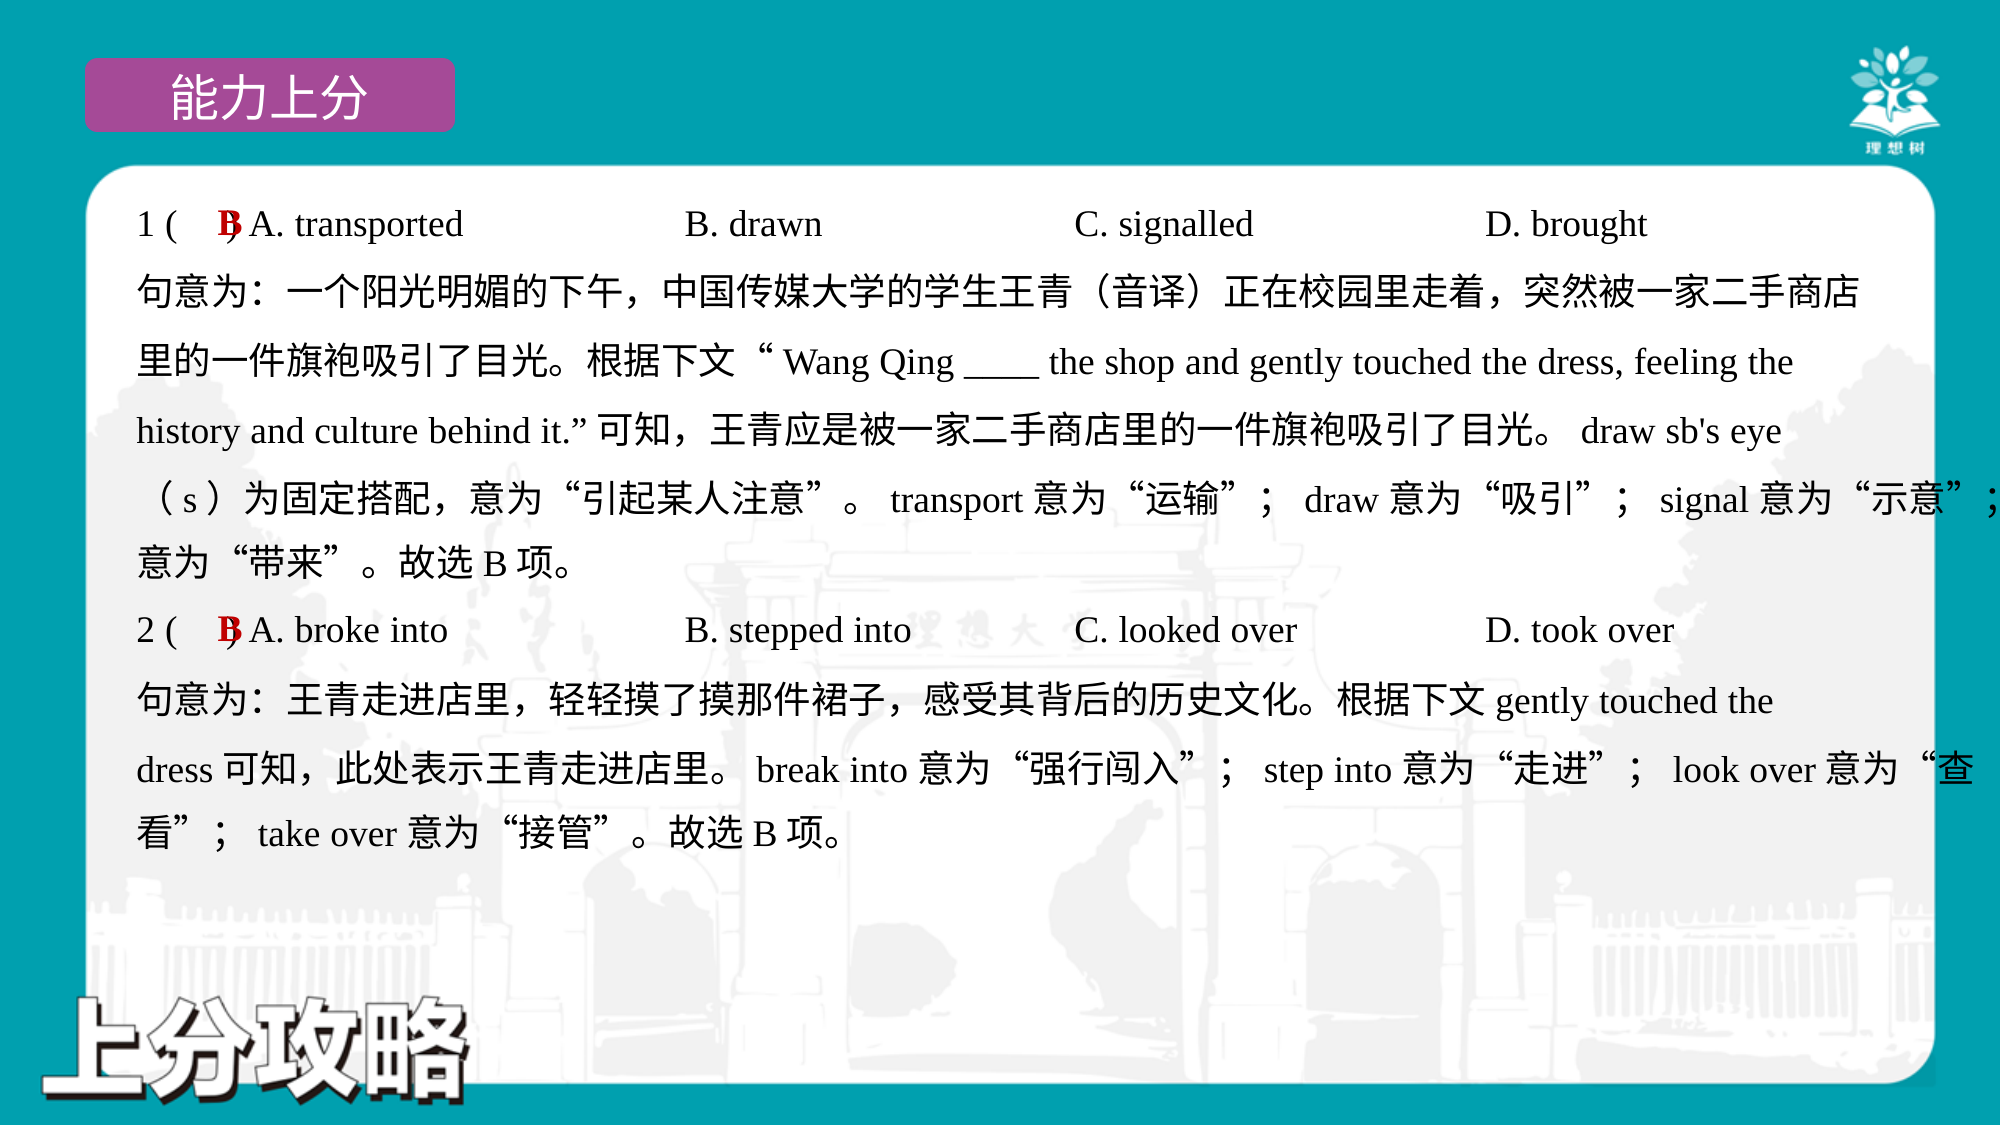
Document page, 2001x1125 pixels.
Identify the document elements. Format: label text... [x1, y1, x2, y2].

text_box 2 ( ) A. broke into B. stepped into C. looked over D. took over [136, 583, 204, 643]
text_box B [204, 582, 257, 643]
text_box 1 ( ) A. transported B. drawn C. signalled D. brought [136, 176, 1865, 237]
text_box B [204, 176, 257, 236]
text_box 2 ( ) A. broke into B. stepped into C. looked over D. took over [257, 583, 1865, 643]
text_box 句意为：一个阳光明媚的下午，中国传媒大学的学生王青（音译）正在校园里走着，突然被一家二手商店 里的一件旗袍吸引了目光。根据下文“Wang Qing ____ the shop and gently touched the dress, feeling the history and culture behind it.”可知，王青应是被一家二手商店里的一件旗袍吸引了目光。draw sb's eye （s）为固定搭配，意为“引起某人注意”。transport意为“运输”；draw意为“吸引”；signal意为“示意”；bring 意为“带来”。故选B项。 [136, 244, 1865, 578]
picture [0, 0, 2000, 1125]
text_box 句意为：王青走进店里，轻轻摸了摸那件裙子，感受其背后的历史文化。根据下文gently touched the dress可知，此处表示王青走进店里。break into意为“强行闯入”；step into意为“走进”；look over意为“查 看”；take over意为“接管”。故选B项。 [136, 652, 1865, 848]
